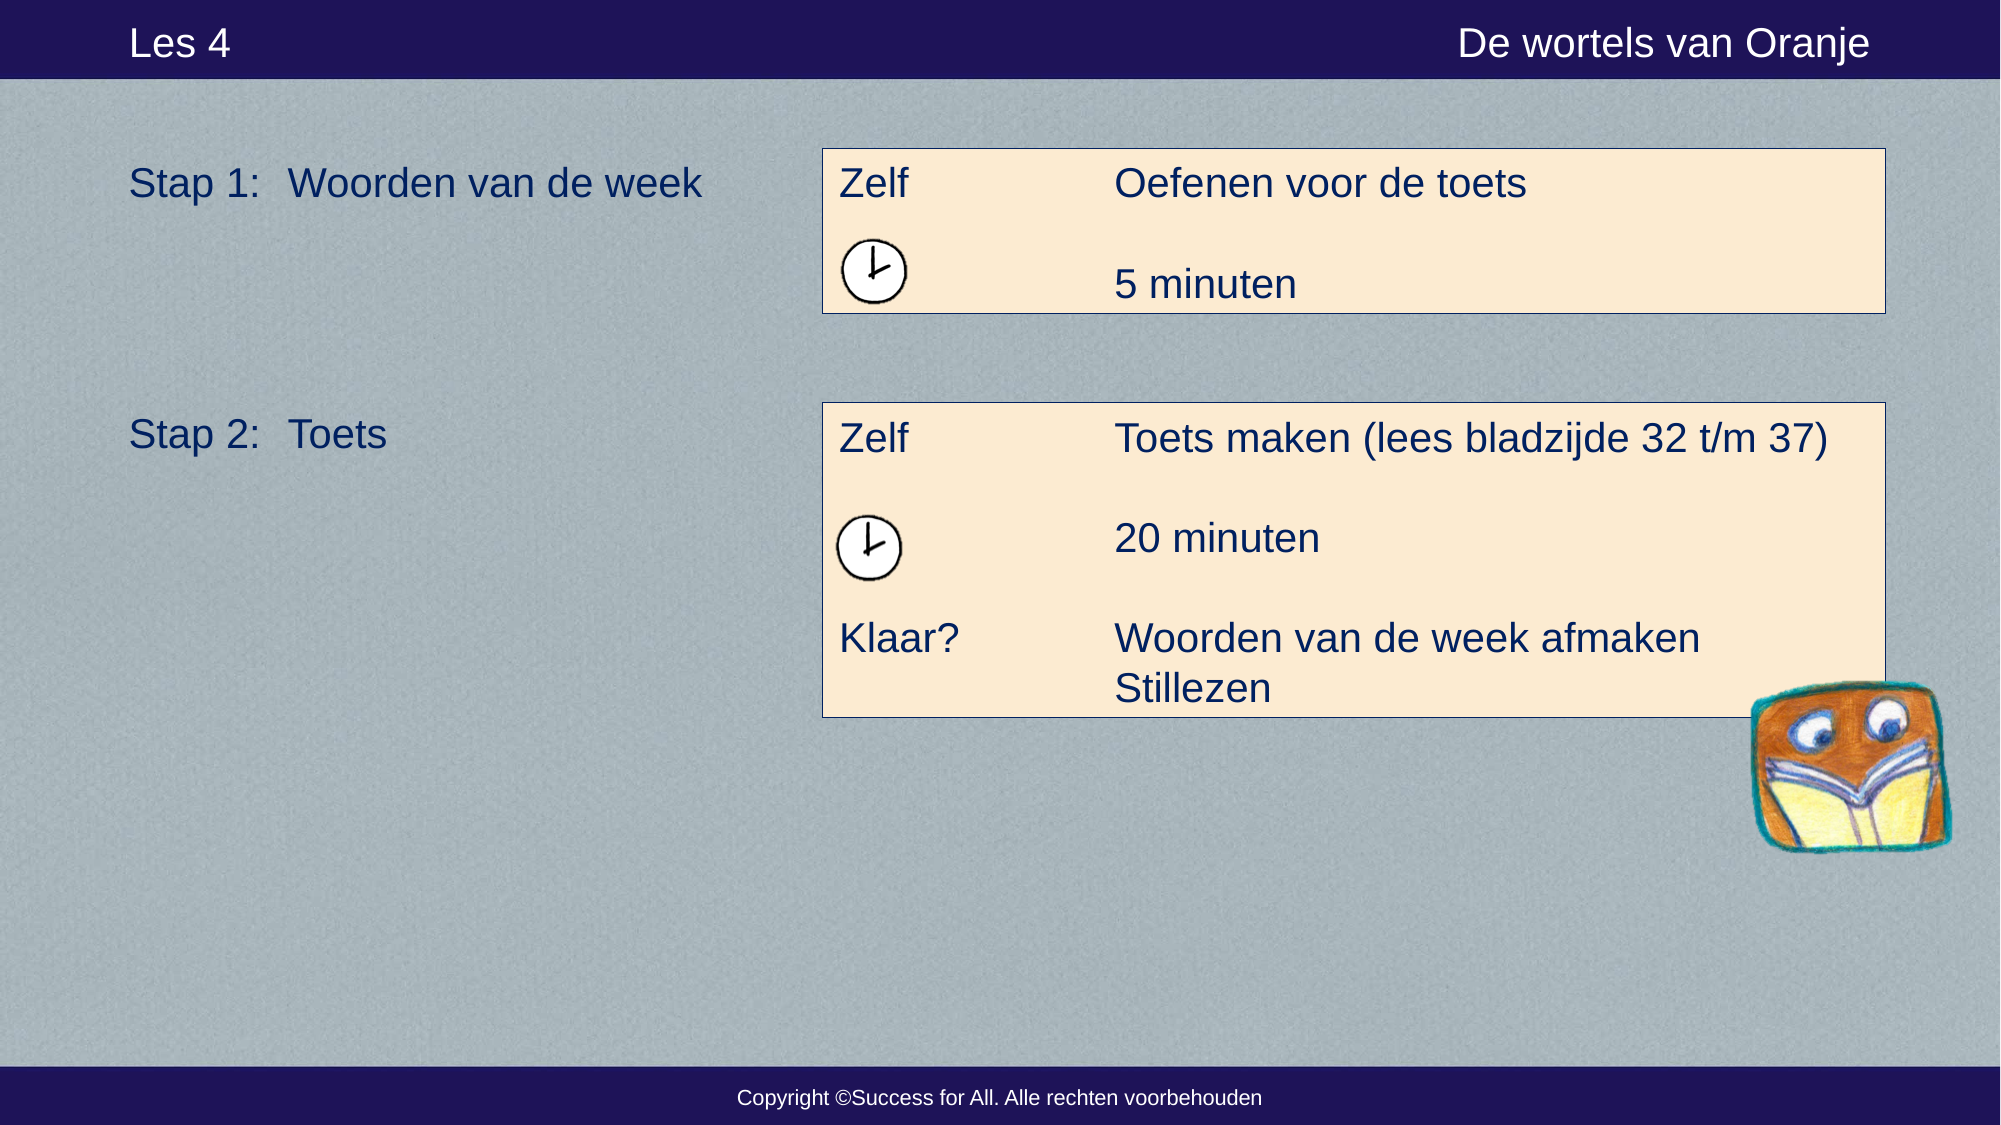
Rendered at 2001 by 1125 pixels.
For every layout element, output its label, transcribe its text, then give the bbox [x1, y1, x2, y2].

picture [0, 0, 2001, 1125]
text_box Les 4 [114, 8, 354, 73]
text_box Zelf Toets maken (lees bladzijde 32 t/m 37) 20 minuten Klaar? Woorden van de week afmaken Stillezen [822, 402, 1886, 718]
text_box De wortels van Oranje [999, 8, 1886, 73]
text_box Copyright ©Success for All. Alle rechten voorbehouden [0, 1076, 2000, 1125]
text_box Zelf Oefenen voor de toets 5 minuten [822, 148, 1886, 314]
text_box Stap 1: Woorden van de week Stap 2: Toets [114, 148, 907, 764]
